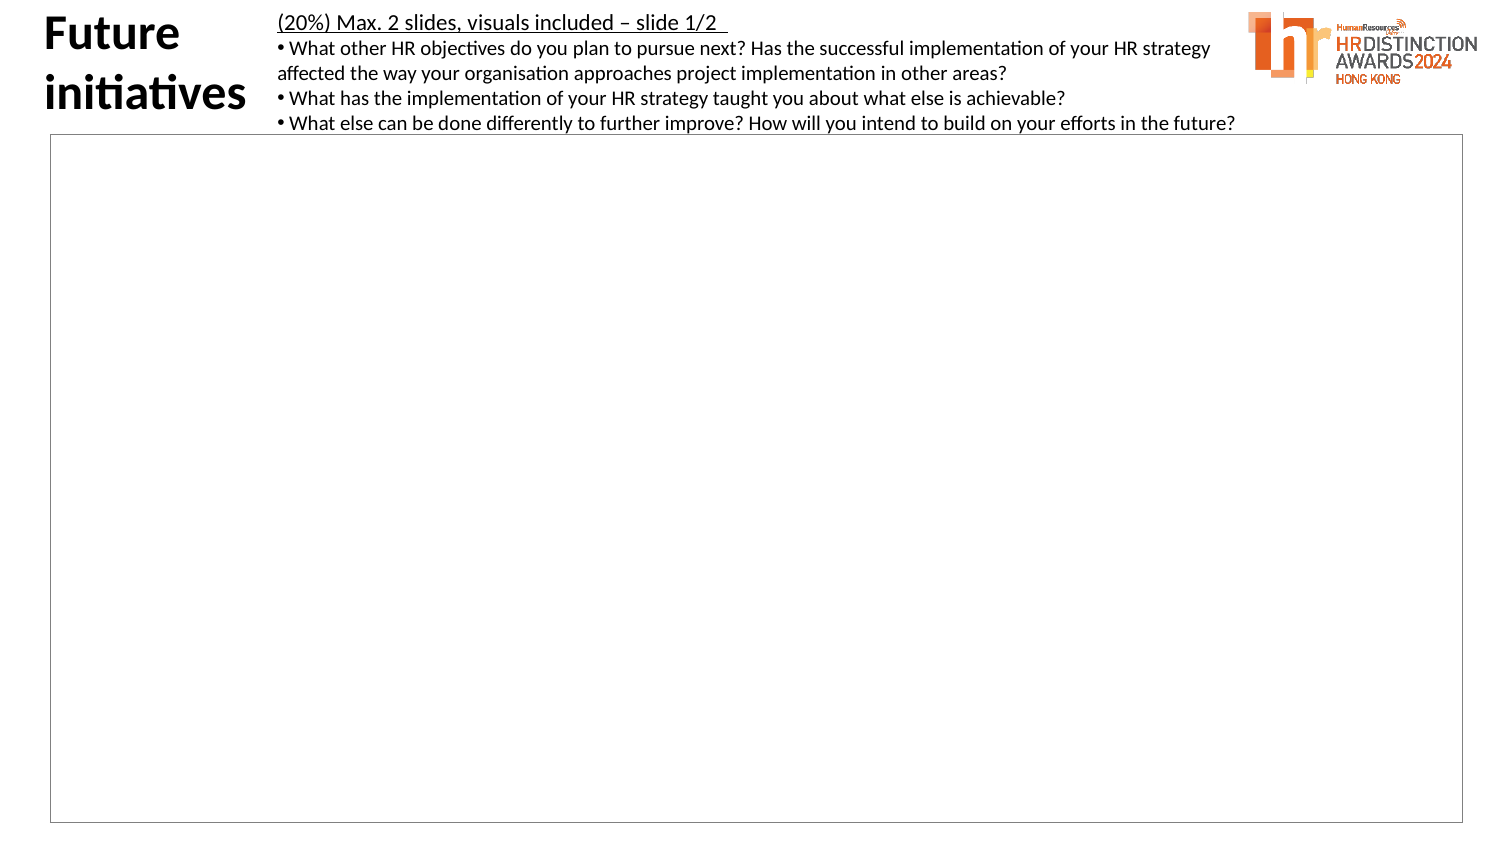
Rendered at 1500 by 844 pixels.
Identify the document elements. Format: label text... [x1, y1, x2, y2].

picture [1263, 0, 1500, 96]
text_box Future initiatives [29, 15, 262, 103]
table_header [51, 135, 1462, 822]
text_box (20%) Max. 2 slides, visuals included – slide 1/2 What other HR objectives do you plan to pursue next? Has the successful implementation of your HR strategy affected the way your organisation approaches project implementation in other areas? What has the implementation of your HR strategy taught you about what else is achievable? What else can be done differently to further improve? How will you intend to build on your efforts in the future? [262, 0, 1263, 143]
